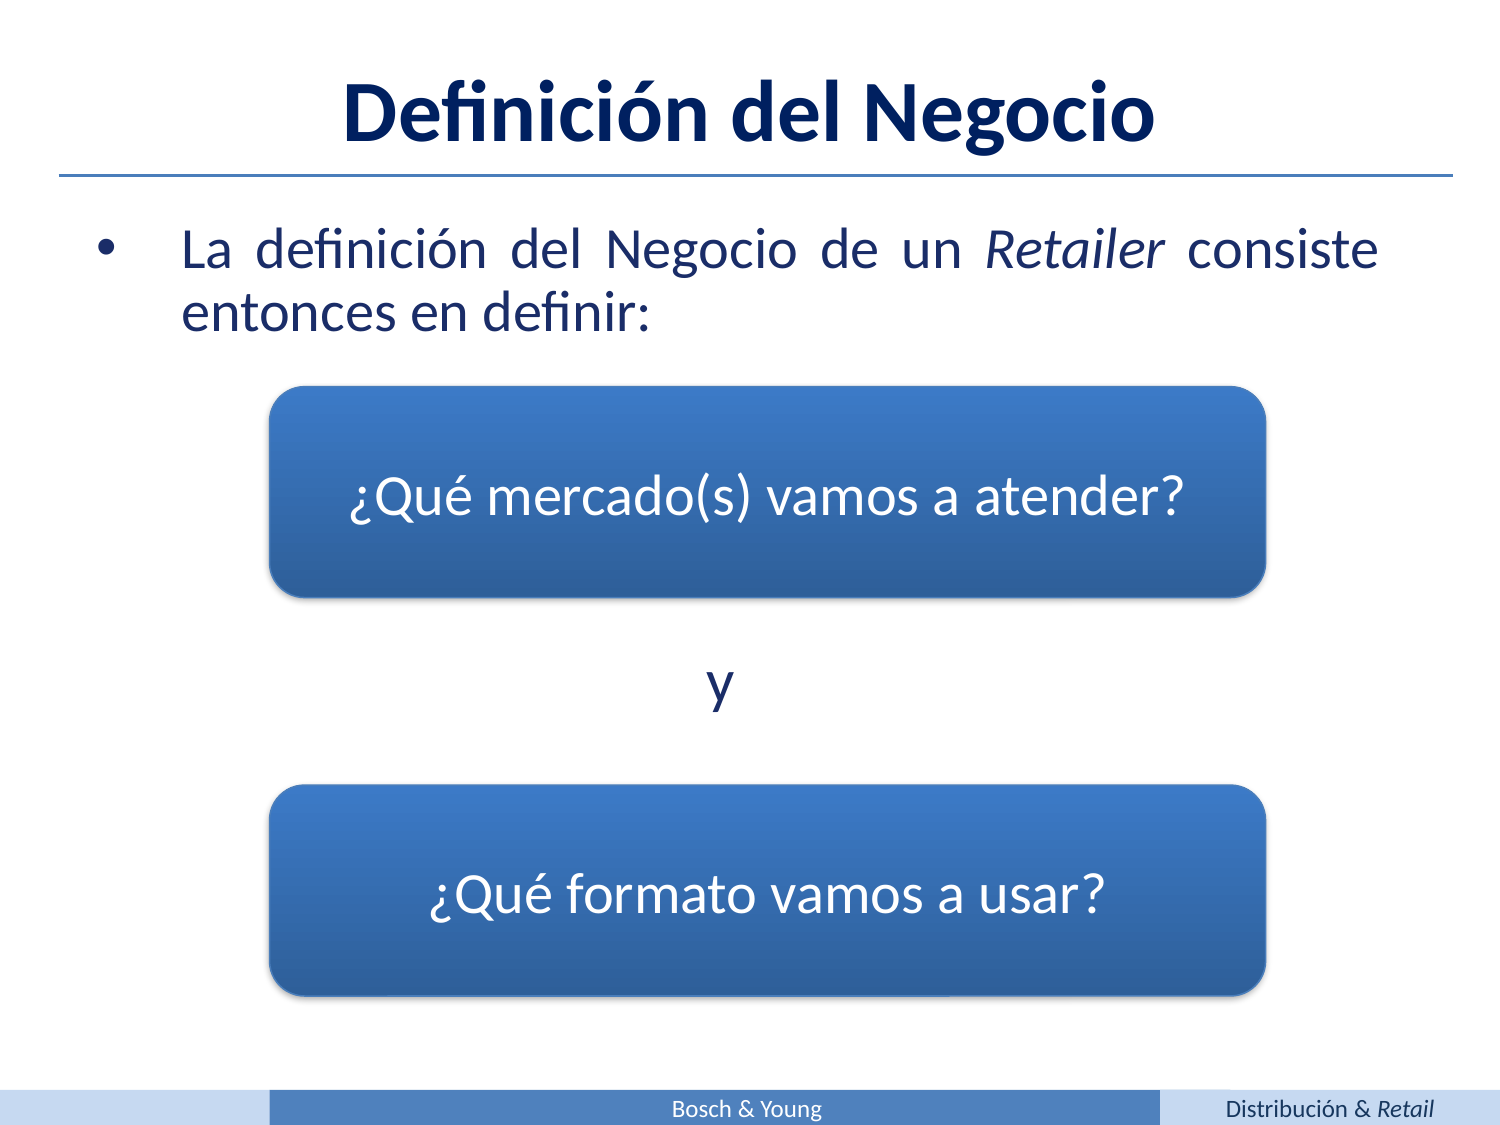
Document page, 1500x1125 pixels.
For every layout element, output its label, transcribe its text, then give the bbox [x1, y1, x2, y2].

text_box Distribución & Retail [1158, 1088, 1500, 1125]
text_box [0, 1088, 272, 1125]
text_box La definición del Negocio de un Retailer consiste entonces en definir: [82, 210, 1395, 397]
text_box Definición del Negocio [35, 46, 1465, 167]
text_box y [691, 632, 997, 723]
text_box Bosch & Young [272, 1088, 1158, 1125]
text_box ¿Qué formato vamos a usar? [268, 784, 1267, 997]
text_box ¿Qué mercado(s) vamos a atender? [268, 385, 1267, 599]
